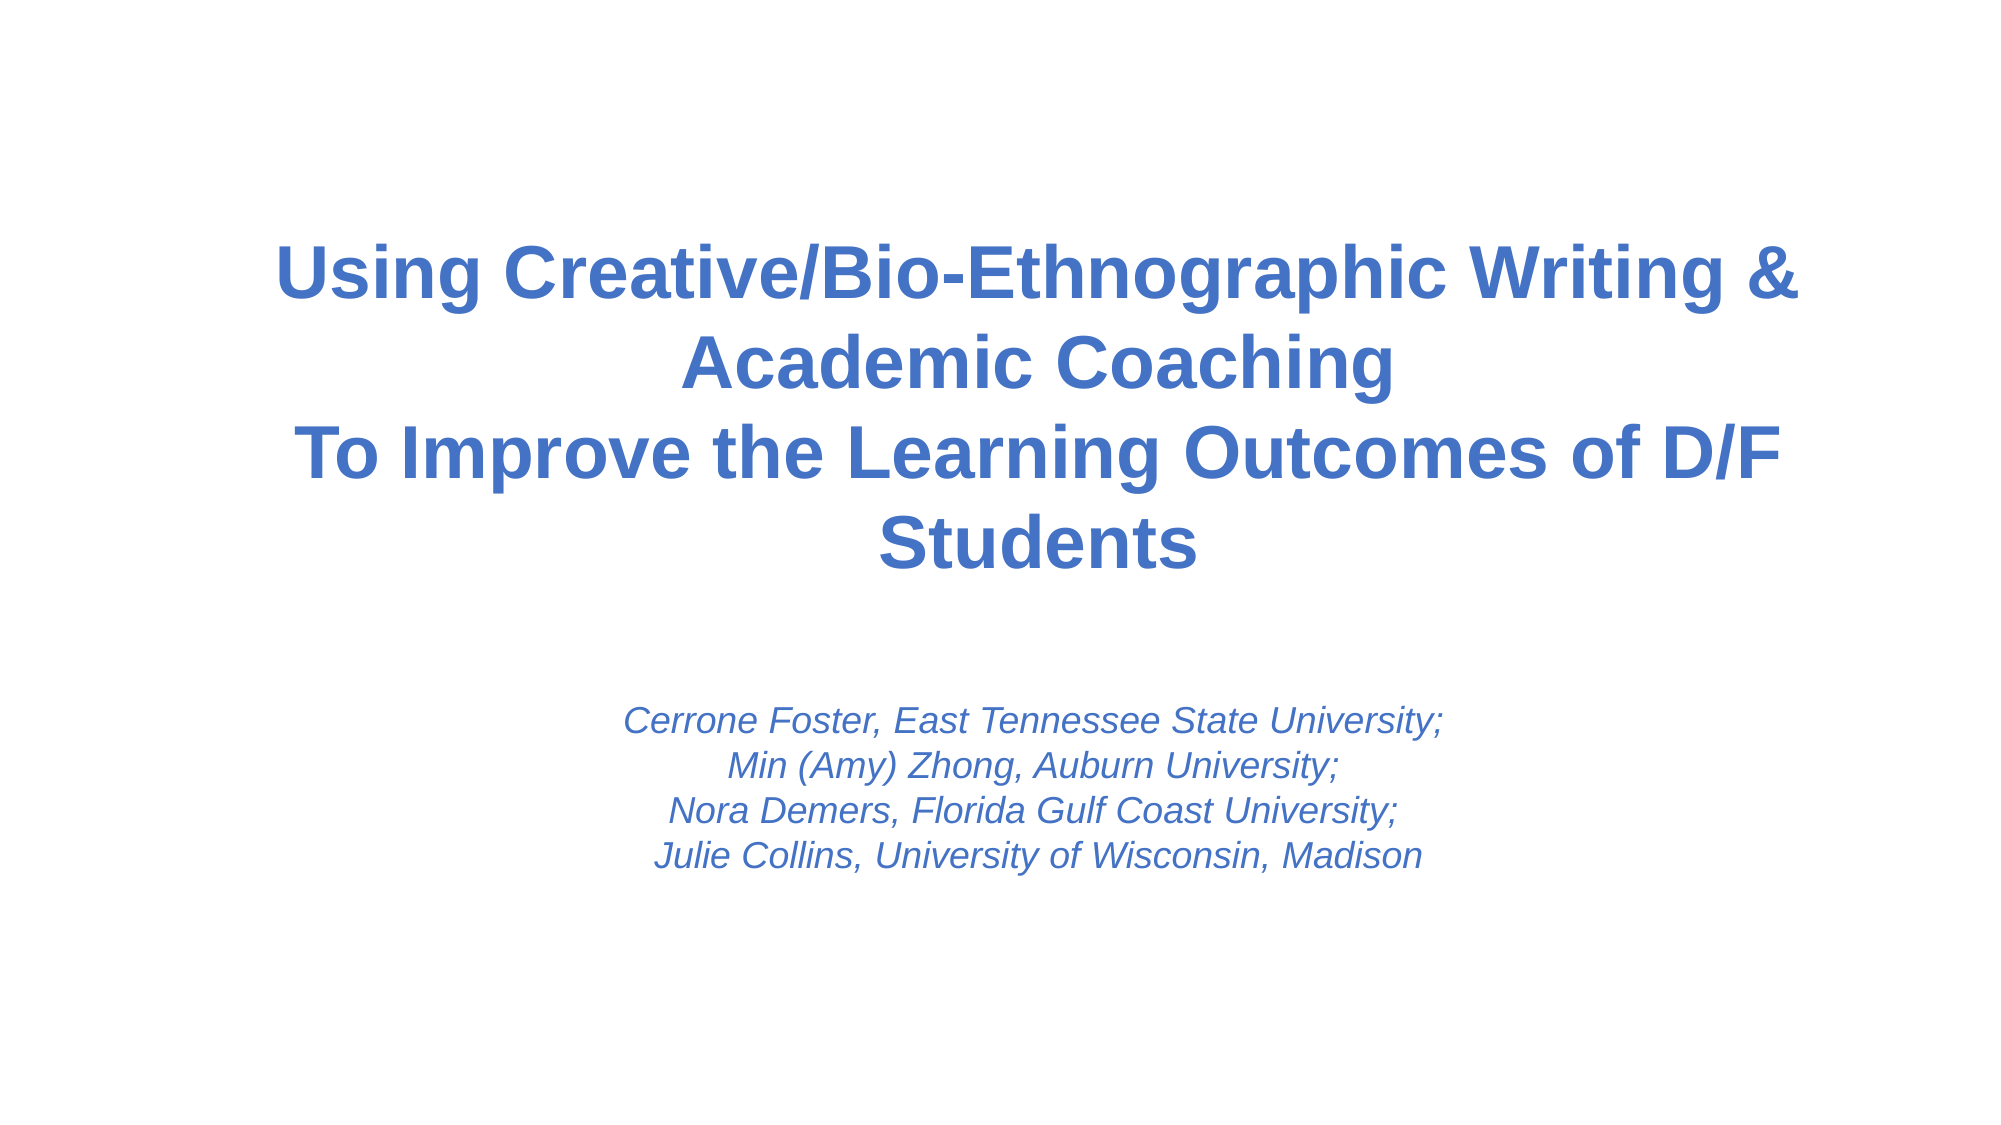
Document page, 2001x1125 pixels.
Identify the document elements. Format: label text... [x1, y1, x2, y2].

text_box Using Creative/Bio-Ethnographic Writing & Academic Coaching To Improve the Learning Outcomes of D/F Students Cerrone Foster, East Tennessee State University; Min (Amy) Zhong, Auburn University; Nora Demers, Florida Gulf Coast University; Julie Collins, University of Wisconsin, Madison [217, 216, 1860, 884]
